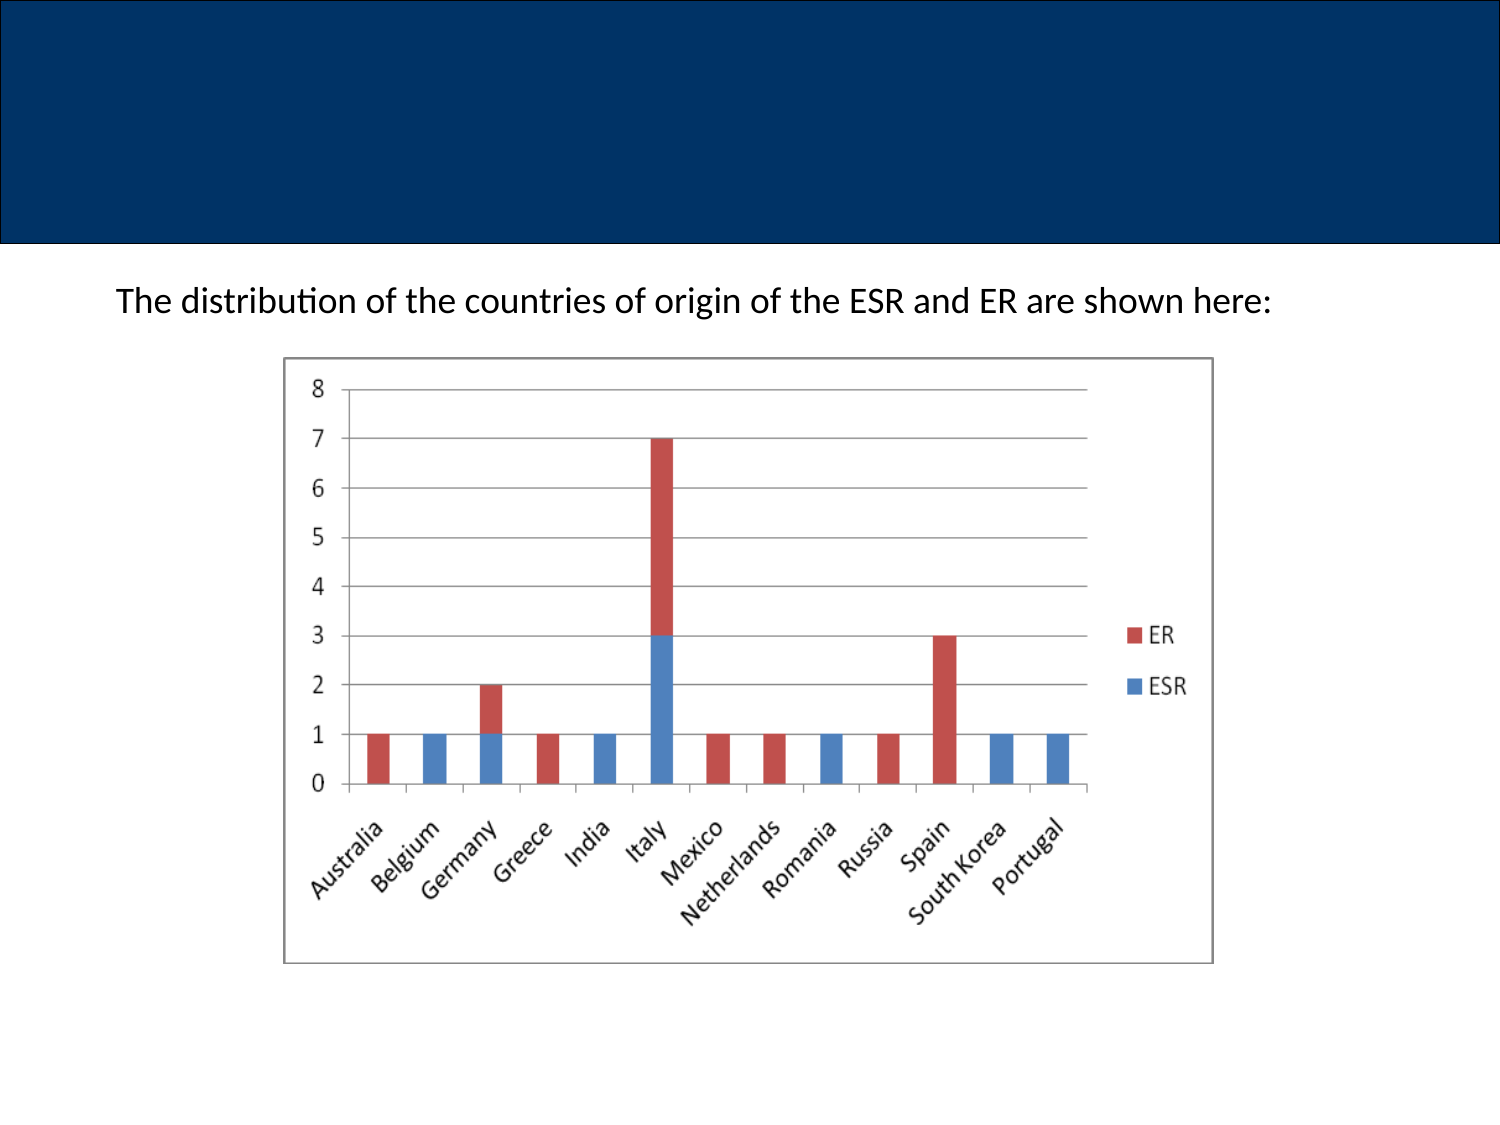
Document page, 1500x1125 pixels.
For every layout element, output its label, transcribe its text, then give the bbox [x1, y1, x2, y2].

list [282, 357, 1214, 965]
text_box The distribution of the countries of origin of the ESR and ER are shown here: [101, 268, 1290, 329]
